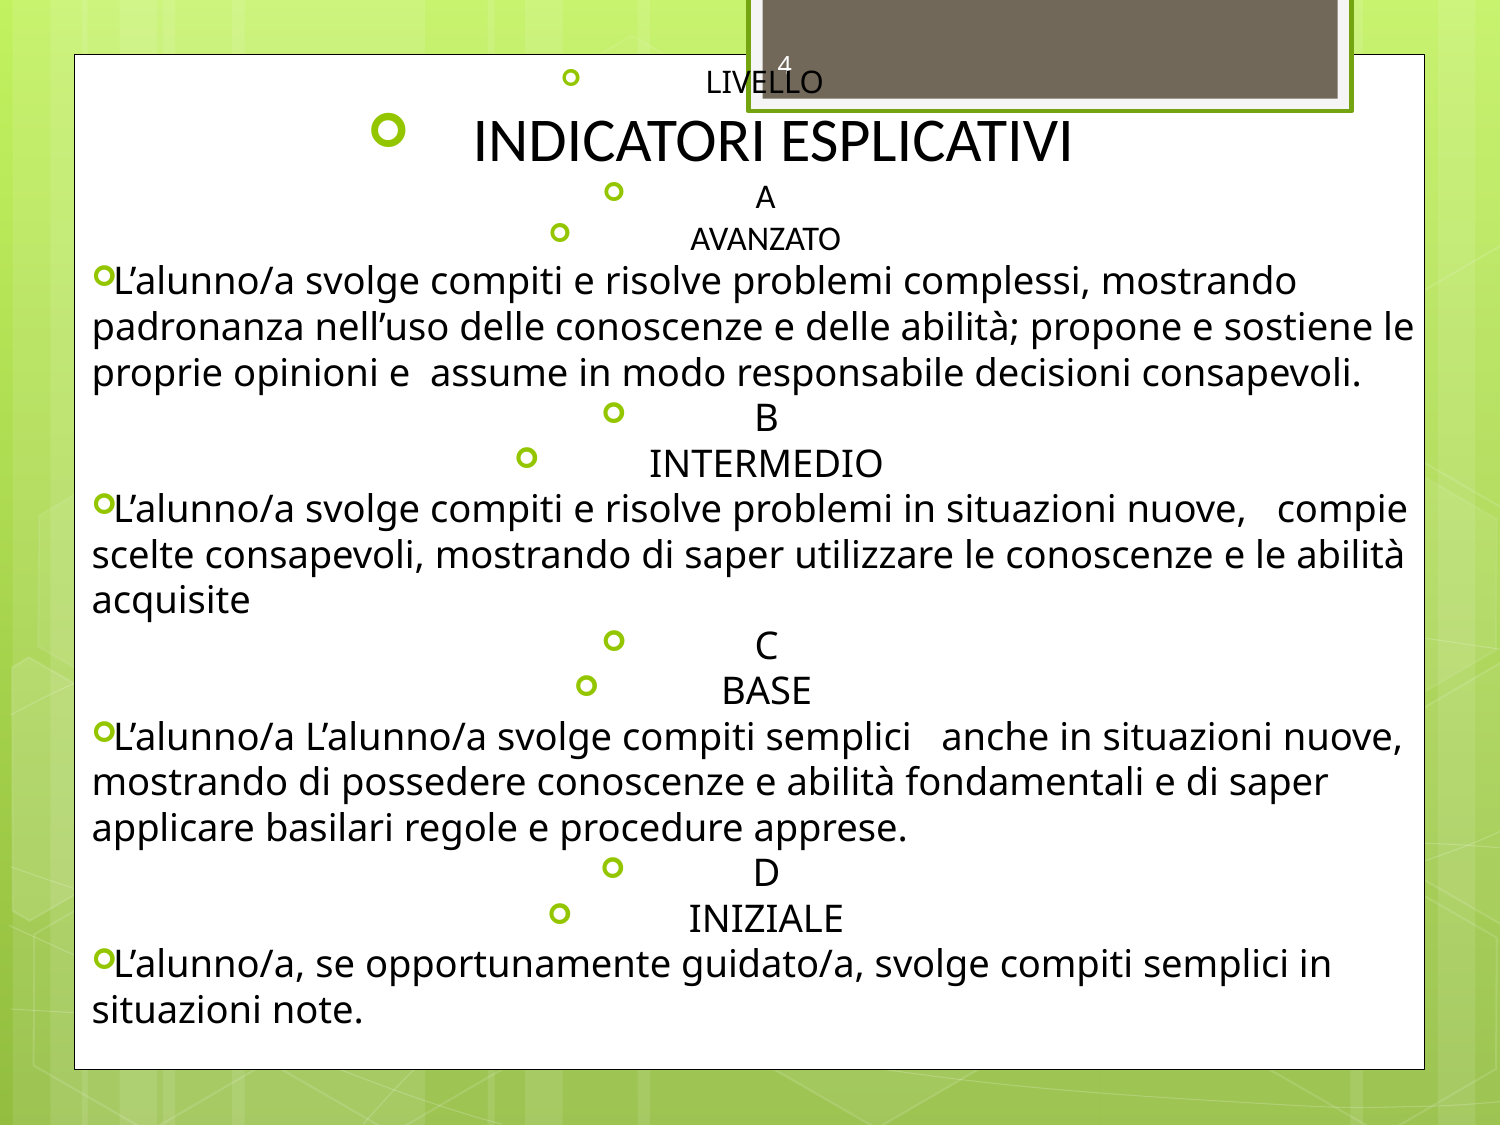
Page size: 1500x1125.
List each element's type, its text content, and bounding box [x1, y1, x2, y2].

list LIVELLO INDICATORI ESPLICATIVI A AVANZATO L’alunno/a svolge compiti e risolve problemi complessi, mostrando padronanza nell’uso delle conoscenze e delle abilità; propone e sostiene le proprie opinioni e assume in modo responsabile decisioni consapevoli. B INTERMEDIO L’alunno/a svolge compiti e risolve problemi in situazioni nuove, compie scelte consapevoli, mostrando di saper utilizzare le conoscenze e le abilità acquisite C BASE L’alunno/a L’alunno/a svolge compiti semplici anche in situazioni nuove, mostrando di possedere conoscenze e abilità fondamentali e di saper applicare basilari regole e procedure apprese. D INIZIALE L’alunno/a, se opportunamente guidato/a, svolge compiti semplici in situazioni note. [76, 54, 1436, 1071]
slide_number 4 [762, 36, 982, 97]
